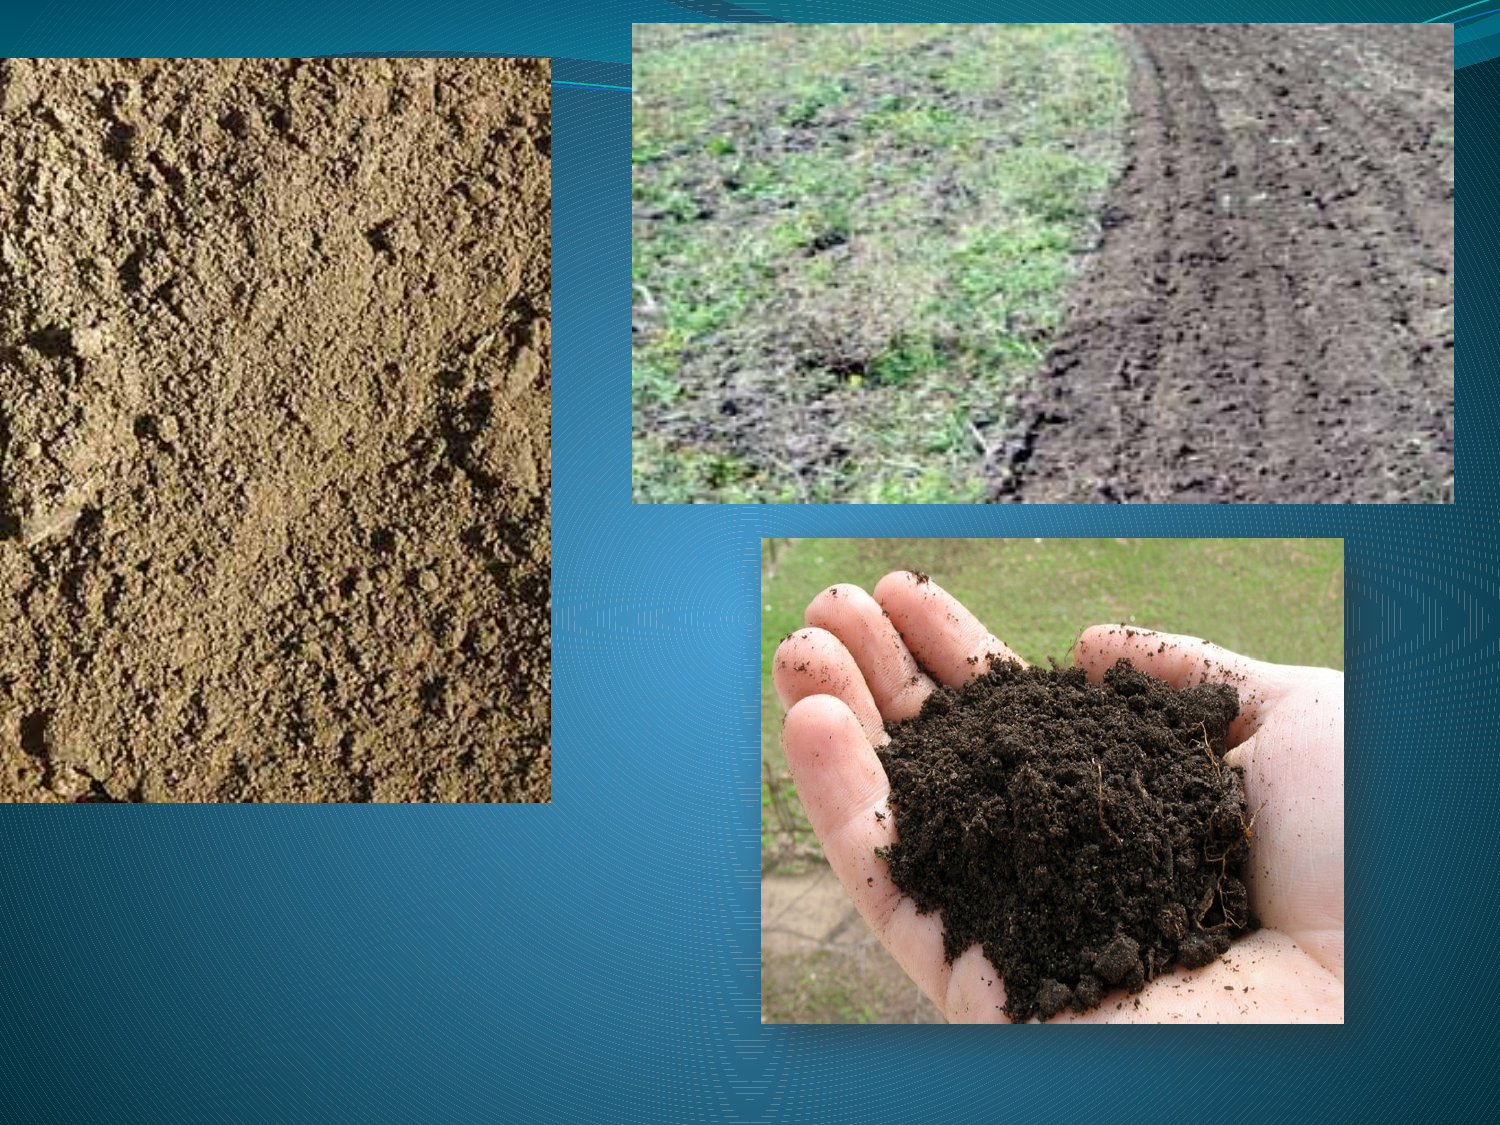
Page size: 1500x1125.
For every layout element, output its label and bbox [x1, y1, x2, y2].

picture [632, 23, 1454, 505]
picture [0, 58, 551, 803]
picture [761, 538, 1344, 1024]
